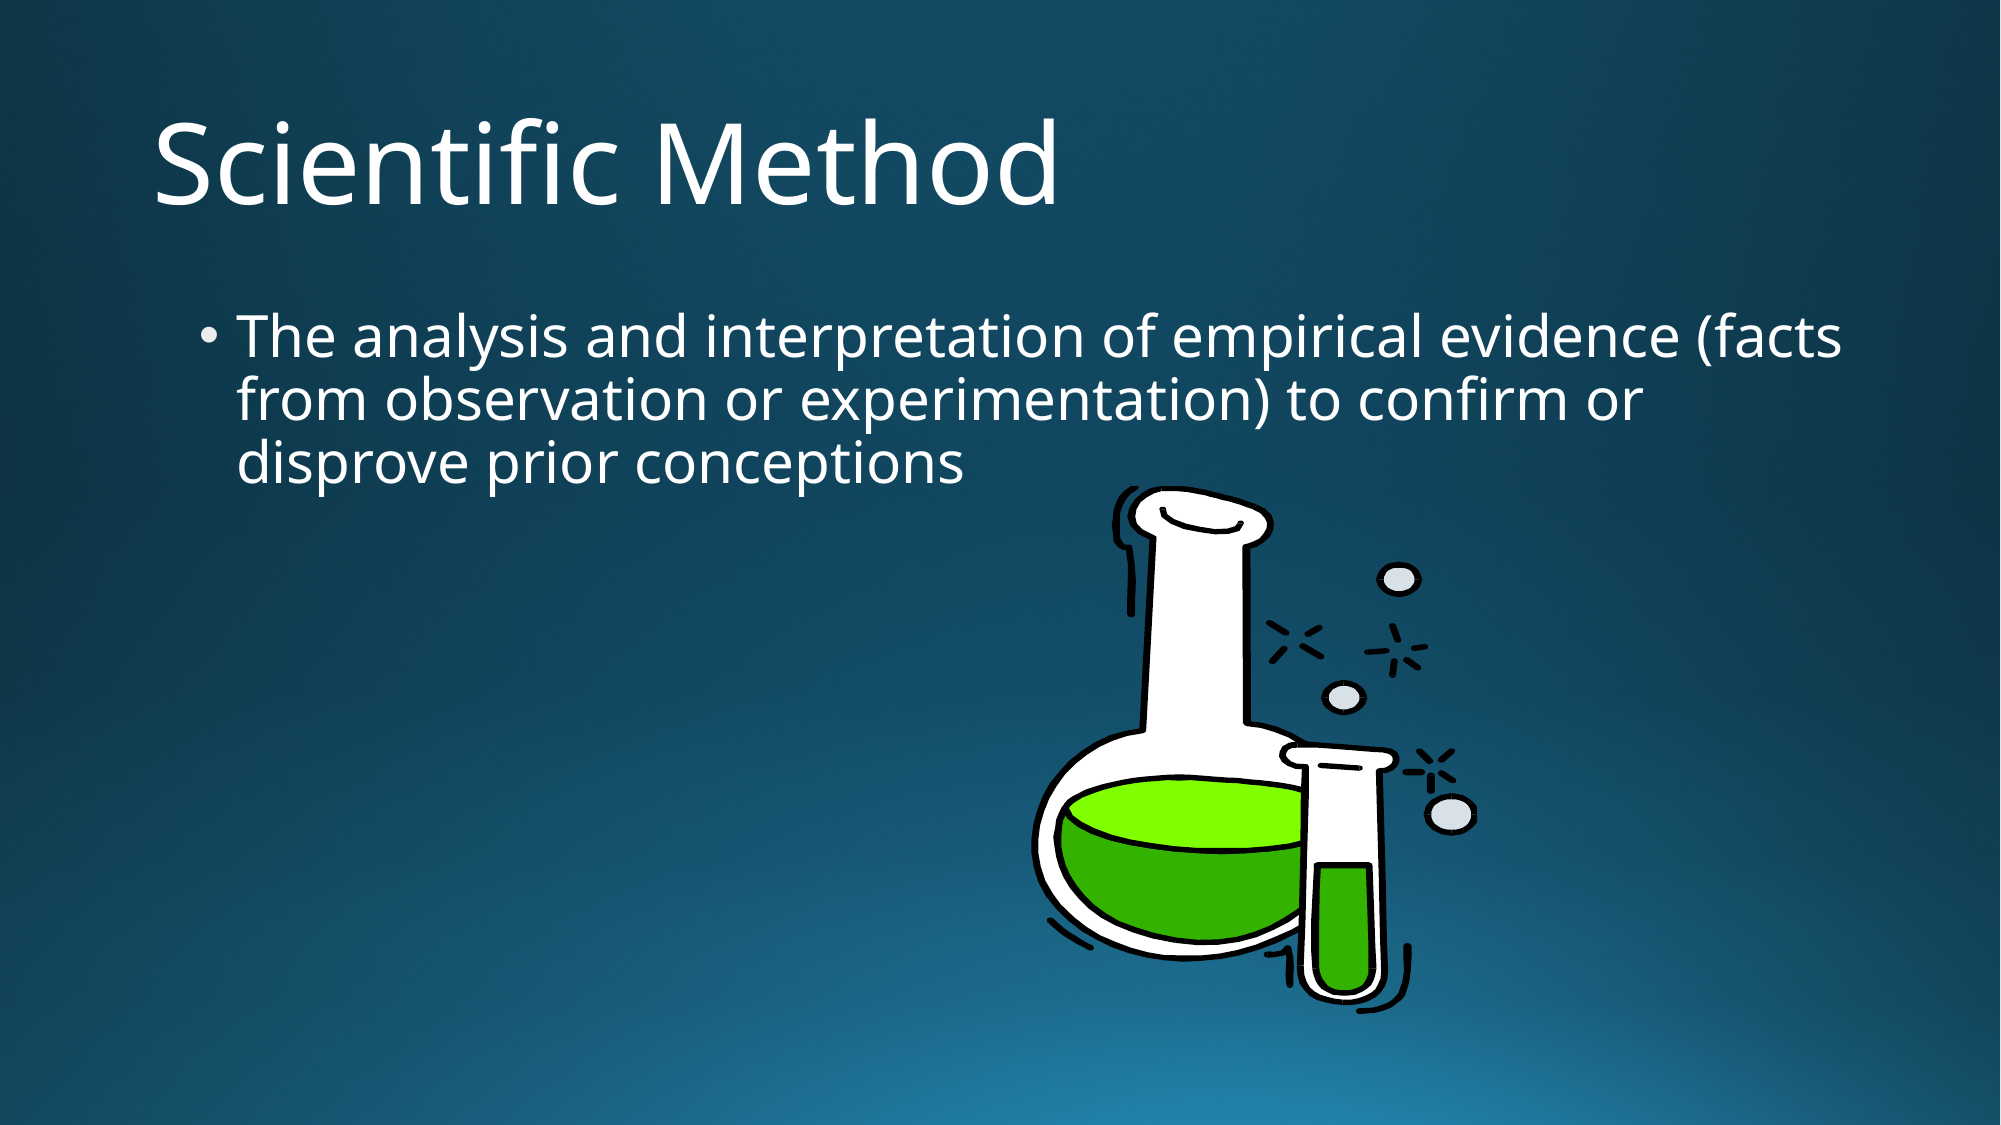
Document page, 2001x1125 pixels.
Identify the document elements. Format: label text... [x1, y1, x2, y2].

picture [0, 0, 2001, 1125]
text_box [999, 486, 1478, 1014]
title Scientific Method [137, 59, 1863, 278]
list The analysis and interpretation of empirical evidence (facts from observation or experimentation) to confirm or disprove prior conceptions [183, 299, 1863, 1014]
